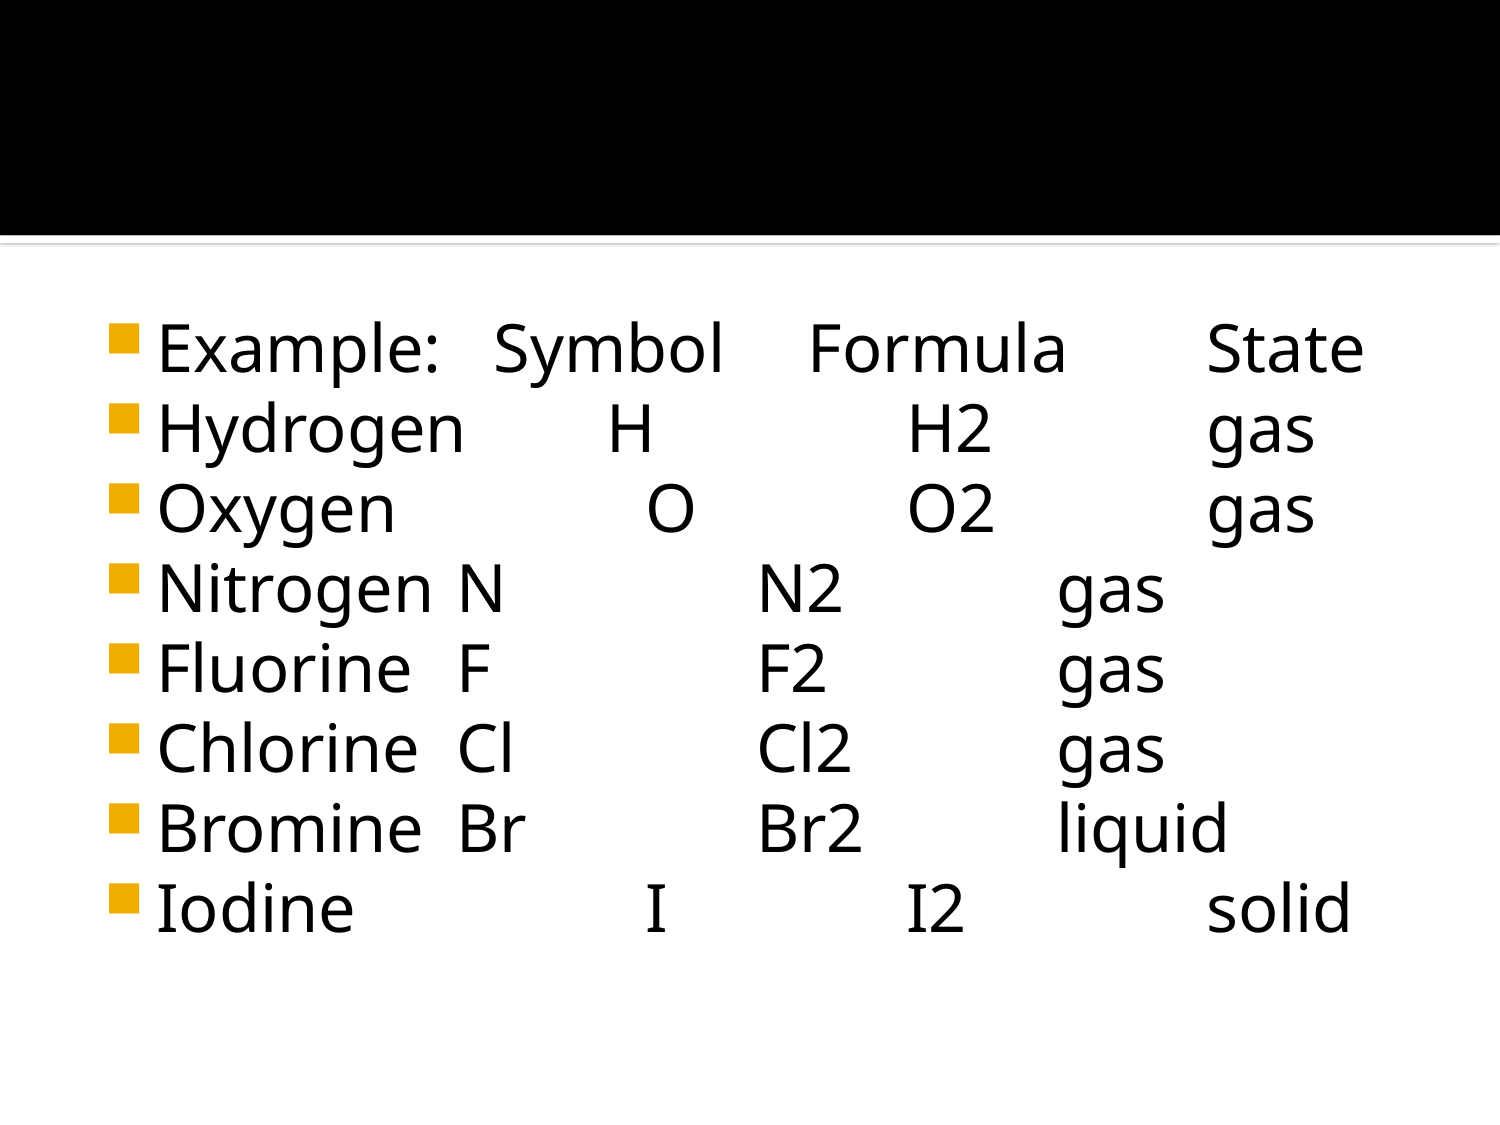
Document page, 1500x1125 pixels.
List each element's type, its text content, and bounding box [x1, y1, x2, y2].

list Example: Symbol Formula State Hydrogen H H2 gas Oxygen O O2 gas Nitrogen N N2 gas Fluorine F F2 gas Chlorine Cl Cl2 gas Bromine Br Br2 liquid Iodine I I2 solid [75, 291, 1425, 1050]
